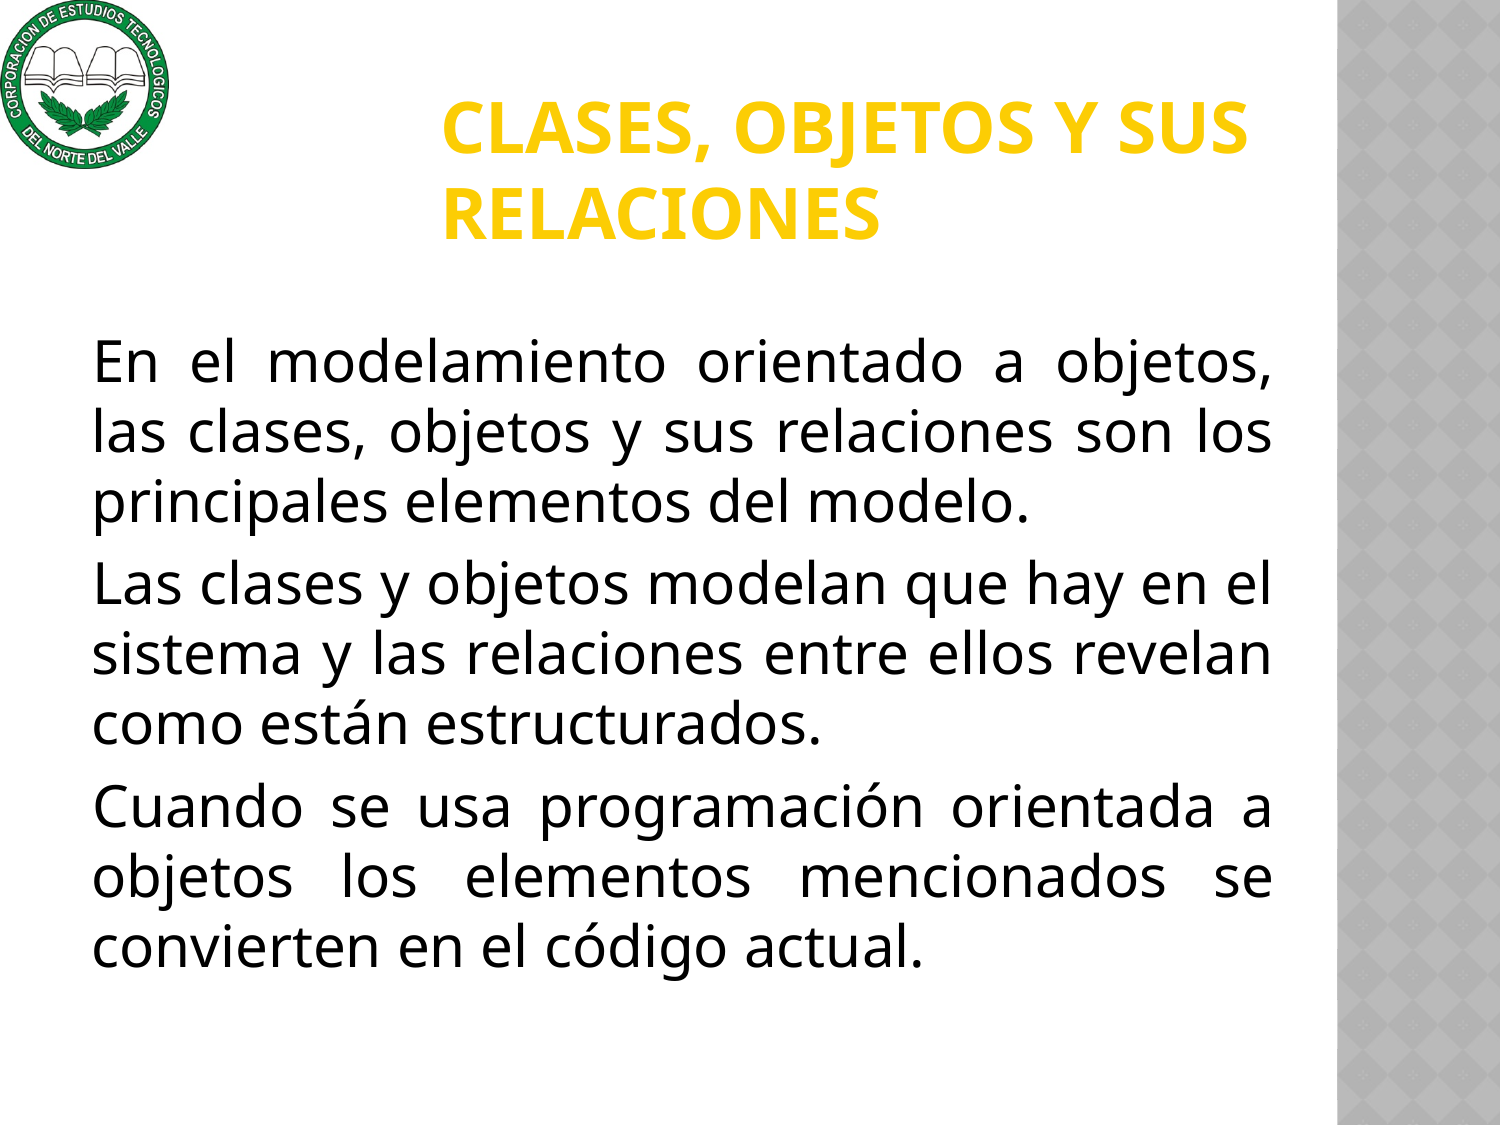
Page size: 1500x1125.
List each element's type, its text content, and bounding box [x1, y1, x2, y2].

title Clases, objetos y sus relaciones [425, 75, 1350, 263]
picture [0, 0, 169, 169]
list En el modelamiento orientado a objetos, las clases, objetos y sus relaciones son los principales elementos del modelo. Las clases y objetos modelan que hay en el sistema y las relaciones entre ellos revelan como están estructurados. Cuando se usa programación orientada a objetos los elementos mencionados se convierten en el código actual. [13, 316, 1290, 1055]
